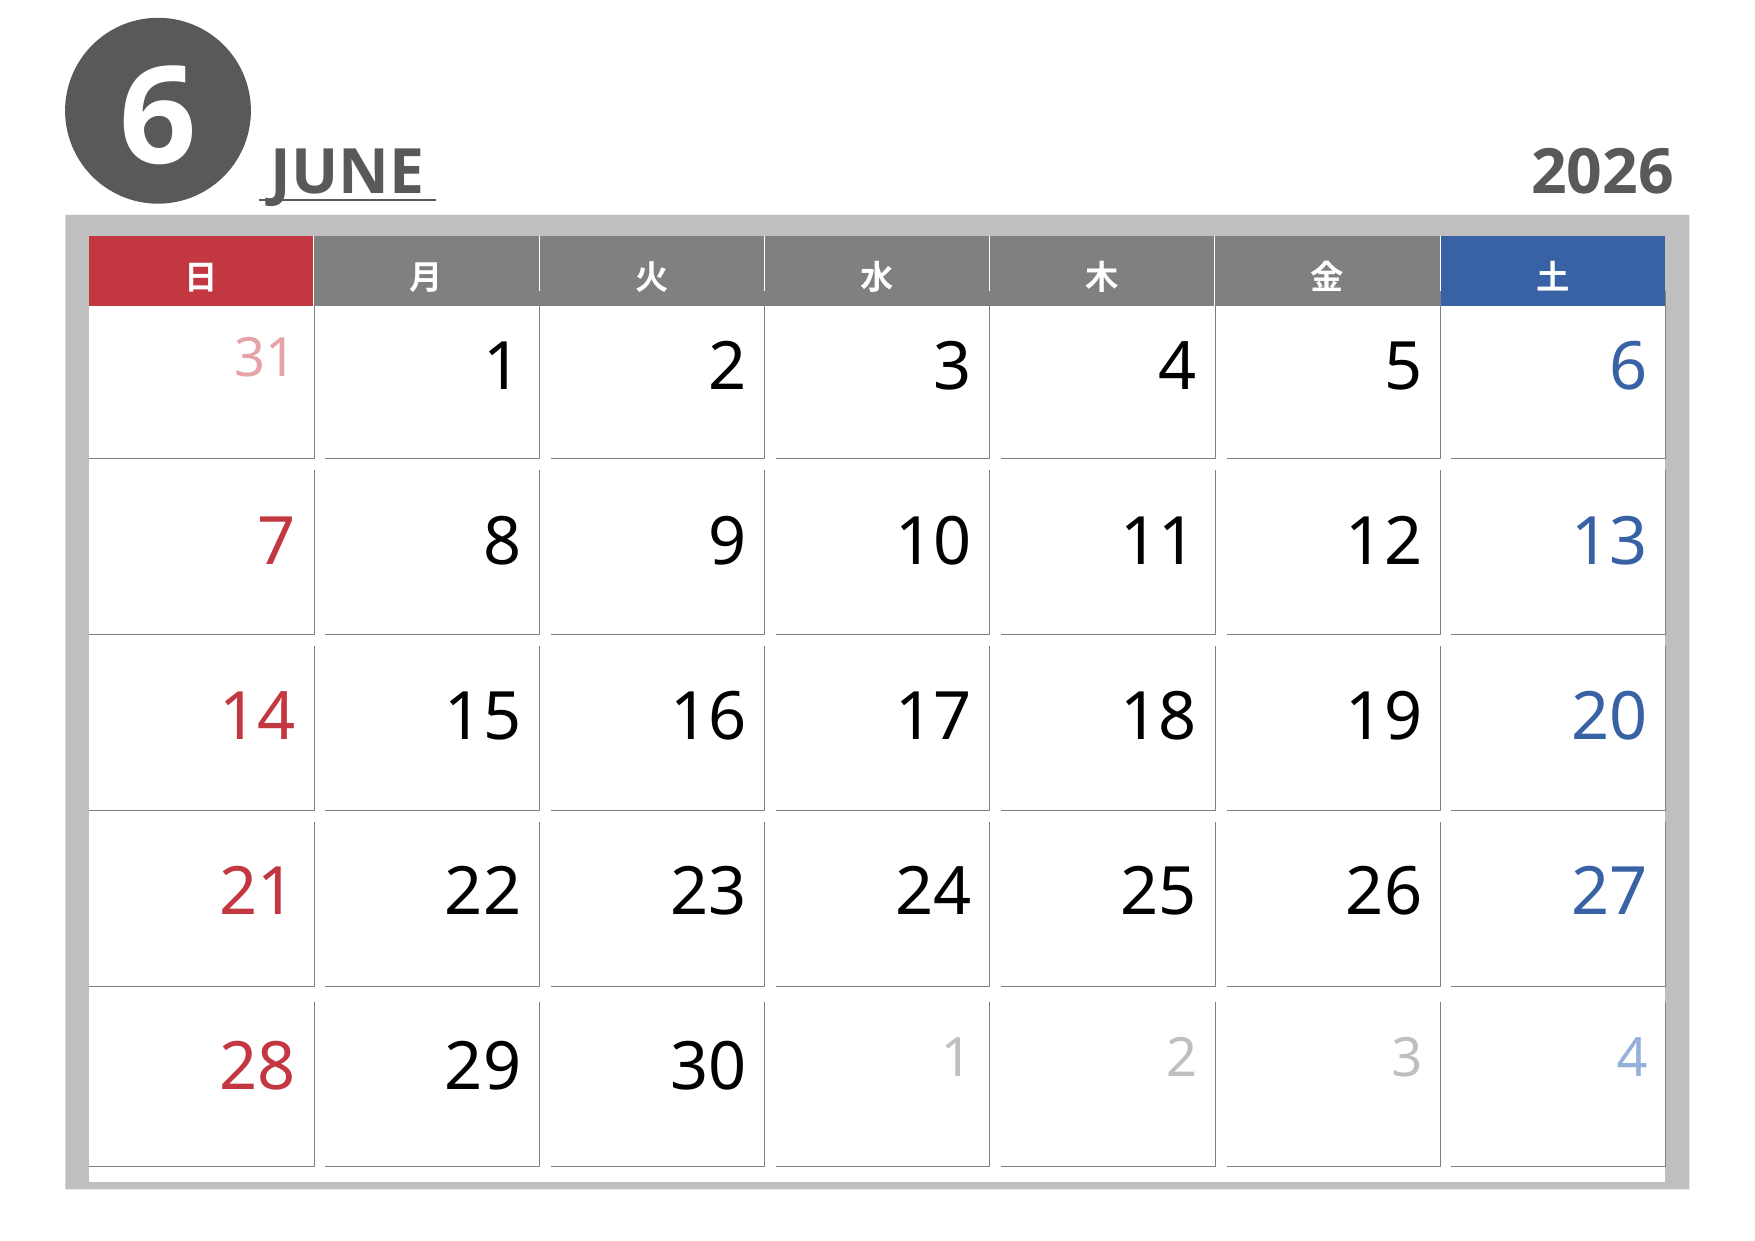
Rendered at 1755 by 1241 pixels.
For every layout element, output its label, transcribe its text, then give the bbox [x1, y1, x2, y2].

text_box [88, 290, 1666, 1167]
table_header 日 [89, 236, 313, 288]
table_header 金 [1215, 236, 1440, 286]
text_box JUNE [255, 124, 559, 215]
table_header 土 [1441, 236, 1665, 288]
text_box 6 [104, 21, 212, 199]
table_header 火 [540, 236, 764, 286]
table_header 水 [765, 236, 989, 286]
table_header 月 [314, 236, 539, 286]
text_box [64, 213, 1691, 1191]
table_header 木 [990, 236, 1214, 286]
